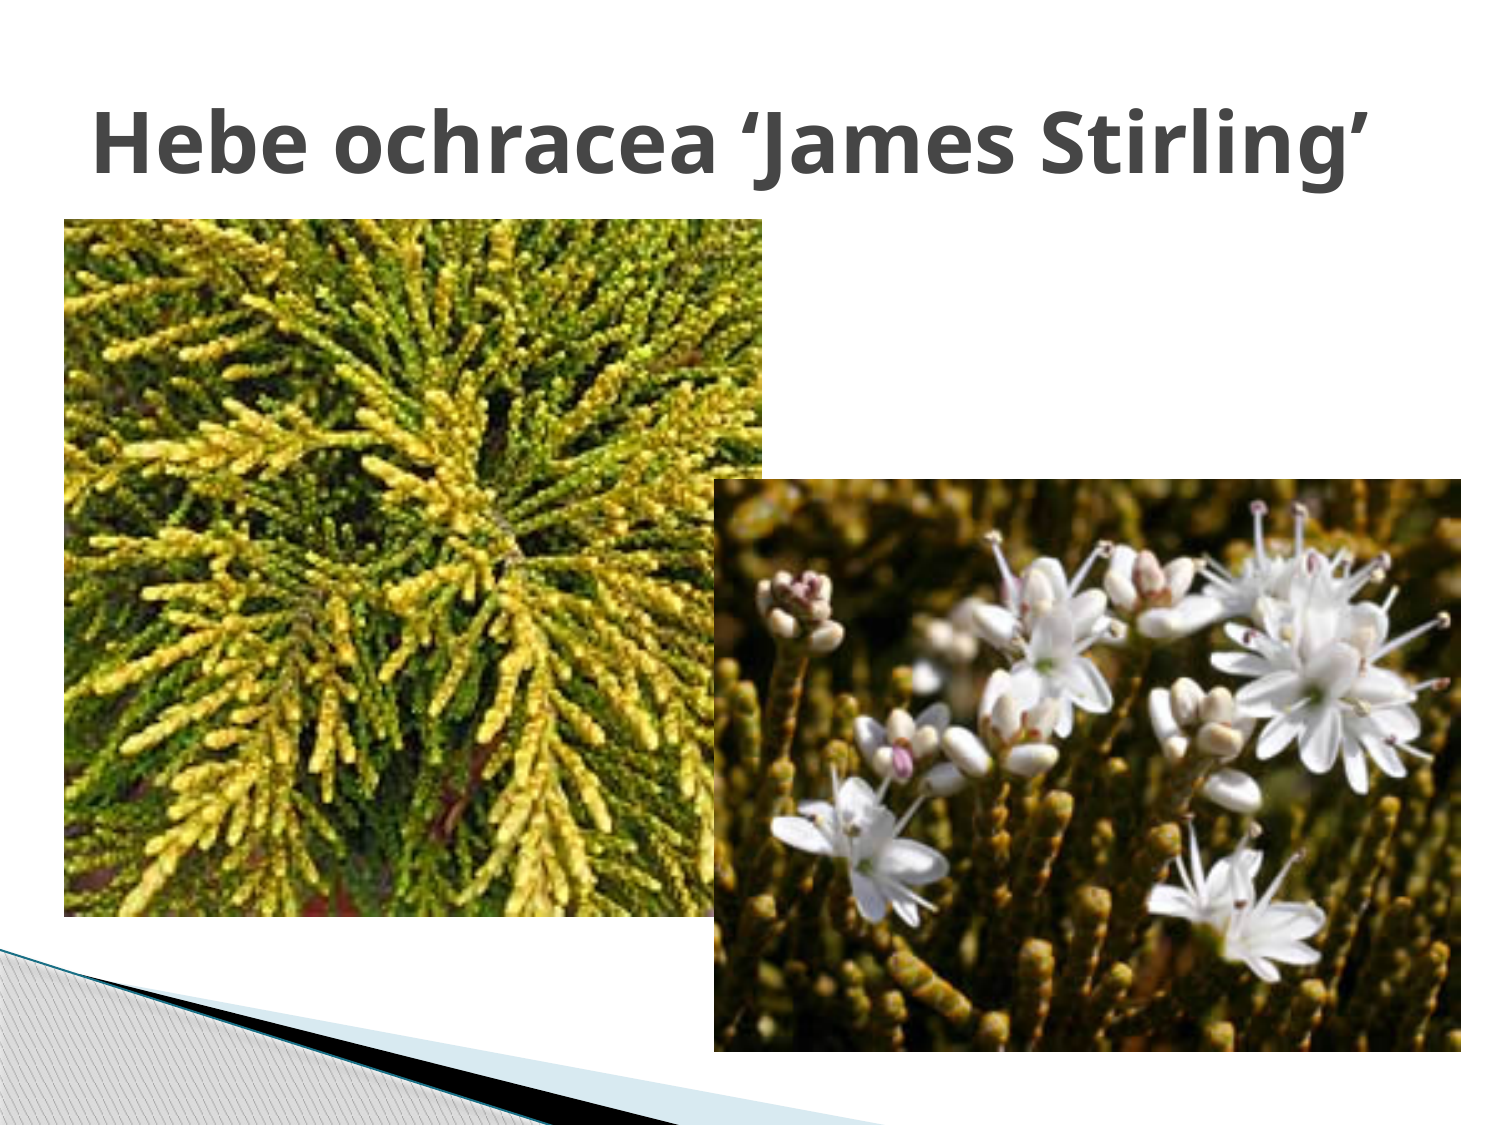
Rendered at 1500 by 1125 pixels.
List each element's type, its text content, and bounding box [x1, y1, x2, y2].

title Hebe ochracea ‘James Stirling’ [75, 45, 1425, 233]
picture [64, 219, 1461, 1052]
